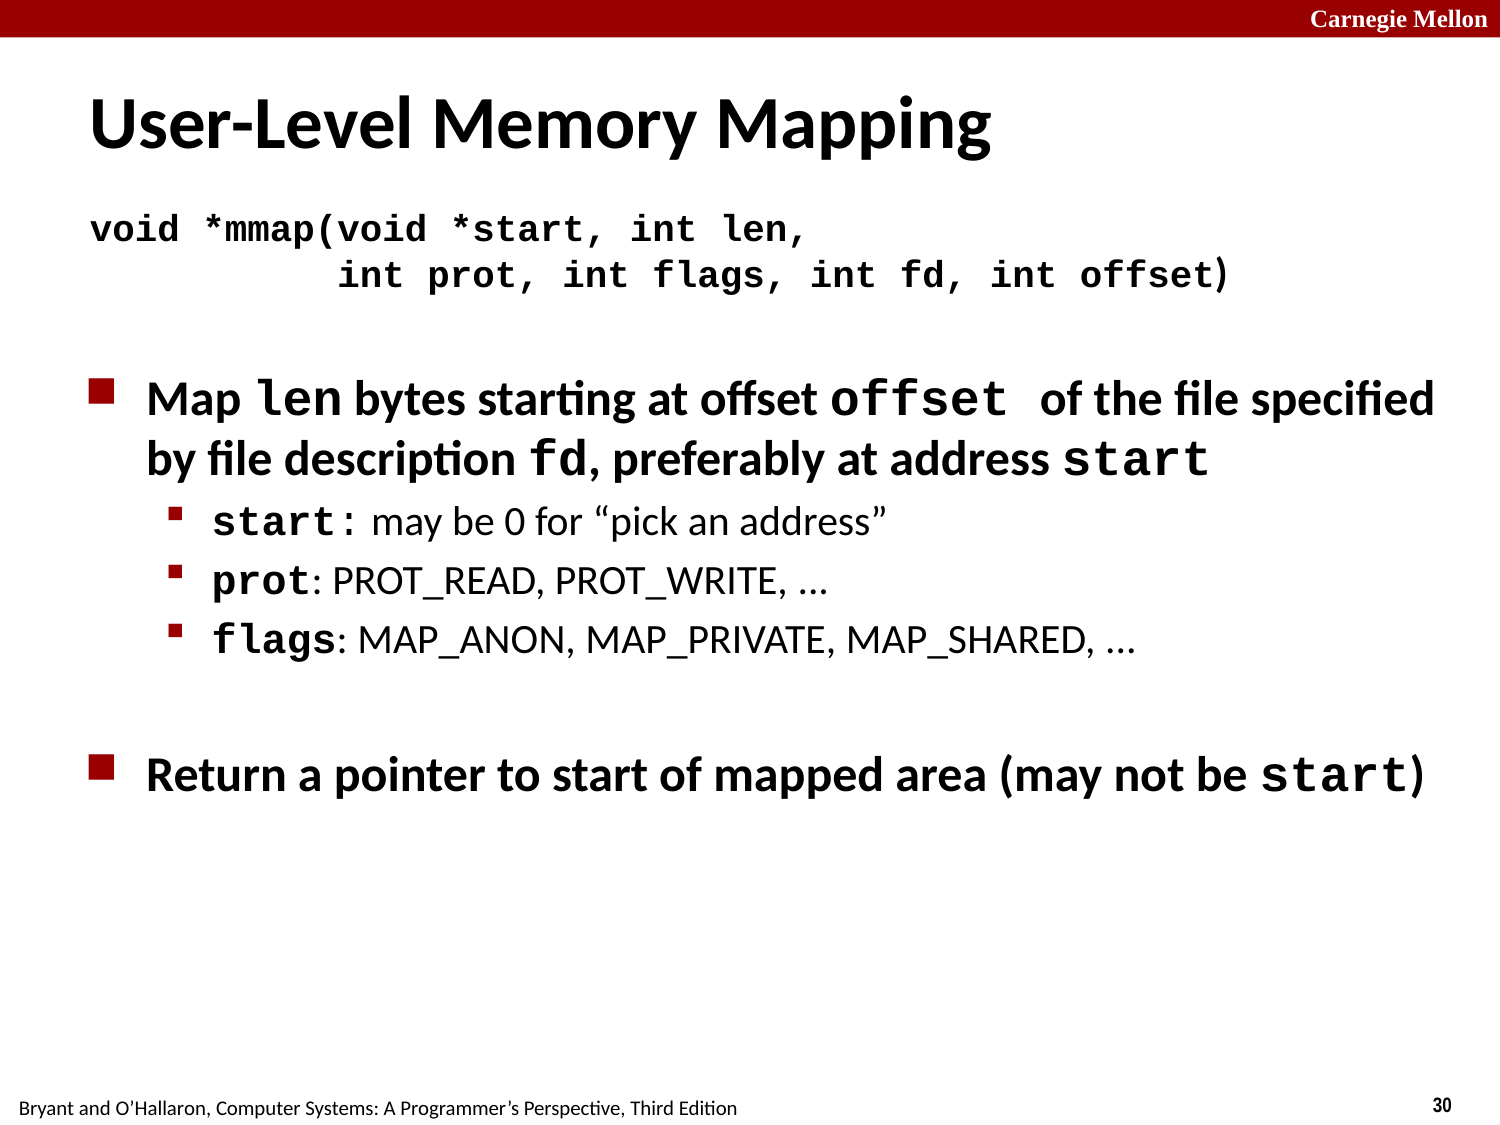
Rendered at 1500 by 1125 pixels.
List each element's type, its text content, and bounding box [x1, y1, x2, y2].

title User-Level Memory Mapping [74, 71, 1266, 166]
list void *mmap(void *start, int len, int prot, int flags, int fd, int offset) Map len bytes starting at offset offset of the file specified by file description fd, preferably at address start start: may be 0 for “pick an address” prot: PROT_READ, PROT_WRITE, ... flags: MAP_ANON, MAP_PRIVATE, MAP_SHARED, ... Return a pointer to start of mapped area (may not be start) [74, 199, 1463, 1125]
